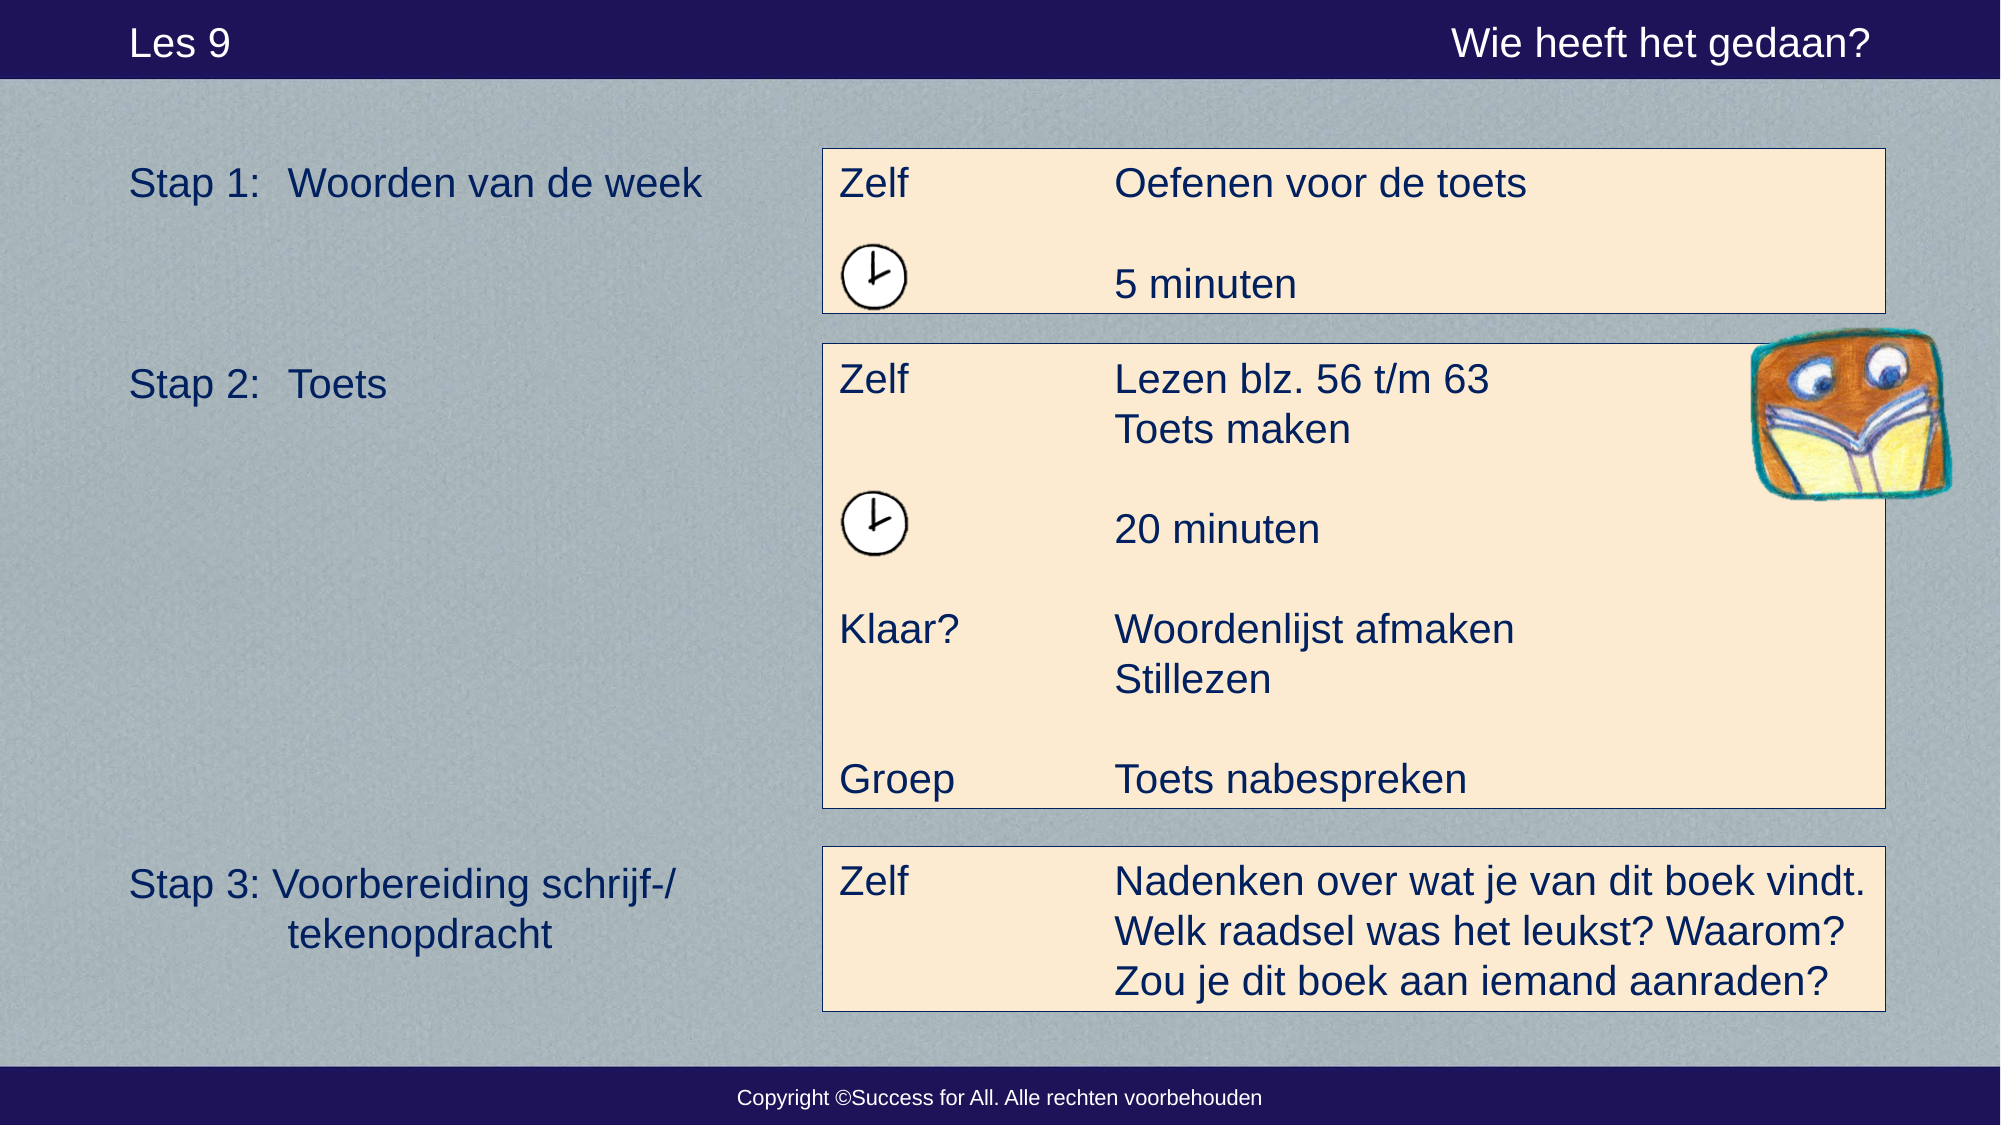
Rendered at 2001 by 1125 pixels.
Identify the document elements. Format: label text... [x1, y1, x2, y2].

text_box Zelf Lezen blz. 56 t/m 63 Toets maken 20 minuten Klaar? Woordenlijst afmaken Stillezen Groep Toets nabespreken [822, 343, 1886, 809]
text_box Zelf Oefenen voor de toets 5 minuten [822, 148, 1886, 314]
text_box Copyright ©Success for All. Alle rechten voorbehouden [0, 1076, 2000, 1125]
text_box Stap 1: Woorden van de week Stap 2: Toets Stap 3: Voorbereiding schrijf-/ tekenopdracht [114, 148, 907, 964]
text_box Les 9 [114, 8, 354, 73]
picture [0, 0, 2001, 1125]
text_box Zelf Nadenken over wat je van dit boek vindt. Welk raadsel was het leukst? Waarom? Zou je dit boek aan iemand aanraden? [822, 846, 1886, 1012]
text_box Wie heeft het gedaan? [999, 8, 1886, 73]
